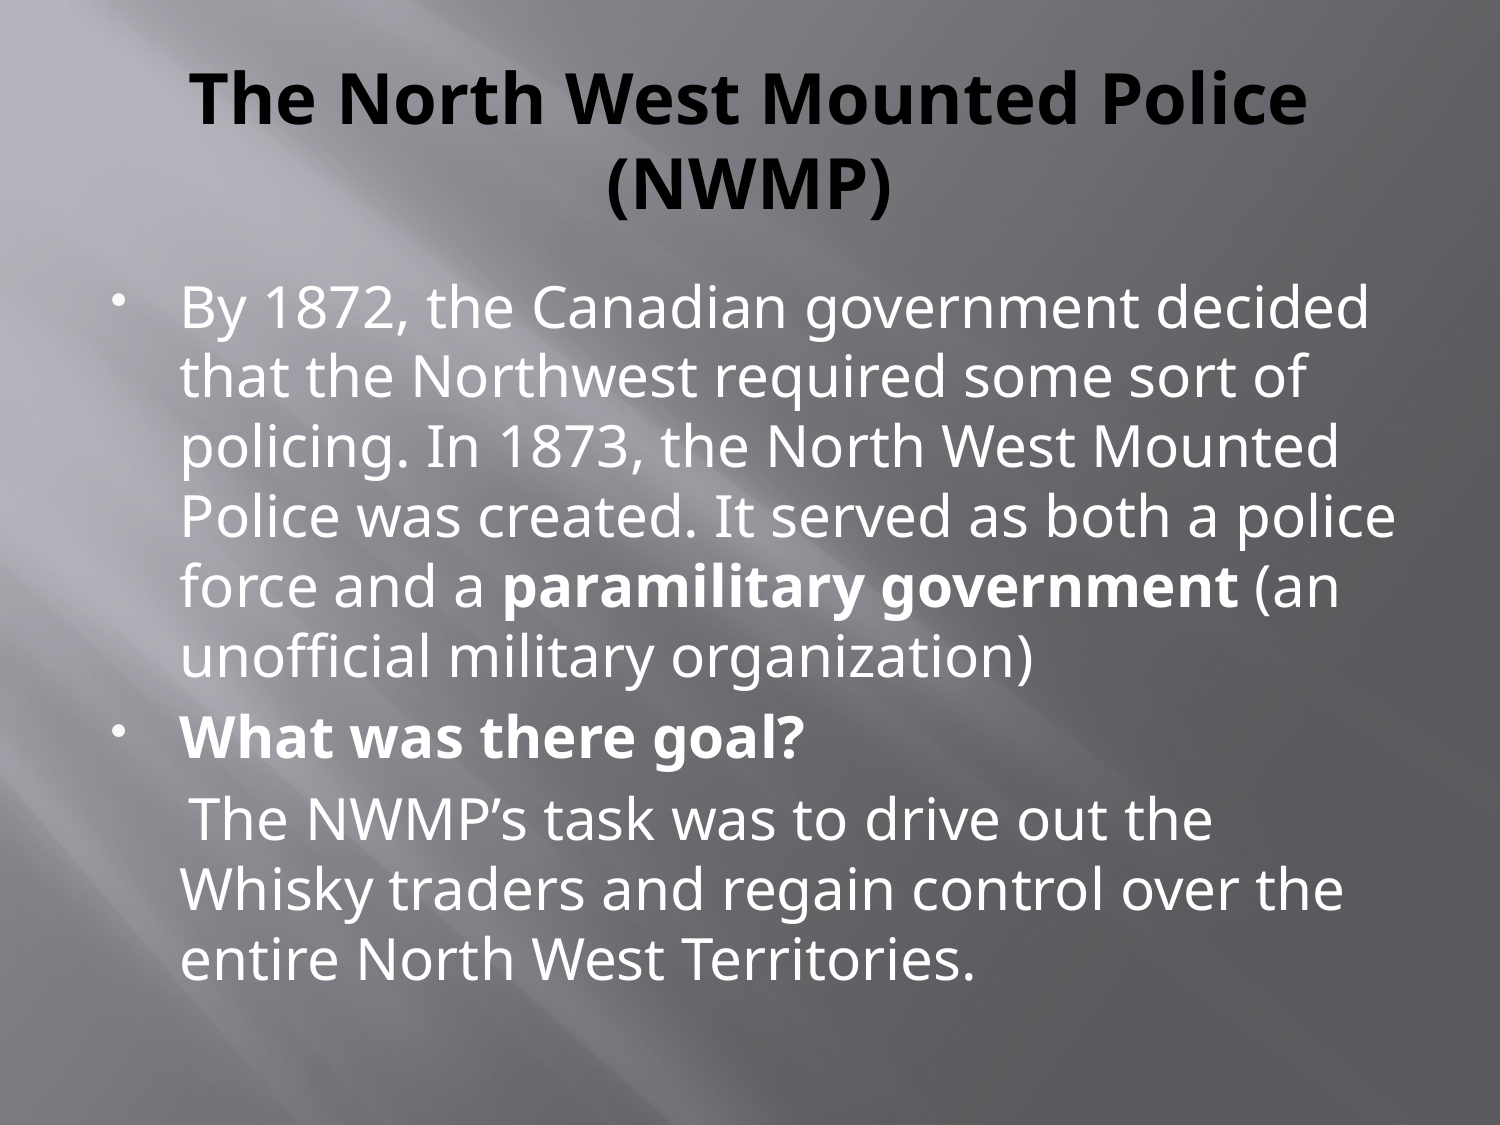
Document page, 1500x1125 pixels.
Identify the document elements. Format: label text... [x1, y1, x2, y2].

title The North West Mounted Police (NWMP) [75, 45, 1425, 233]
list By 1872, the Canadian government decided that the Northwest required some sort of policing. In 1873, the North West Mounted Police was created. It served as both a police force and a paramilitary government (an unofficial military organization) What was there goal? The NWMP’s task was to drive out the Whisky traders and regain control over the entire North West Territories. [75, 262, 1425, 1035]
